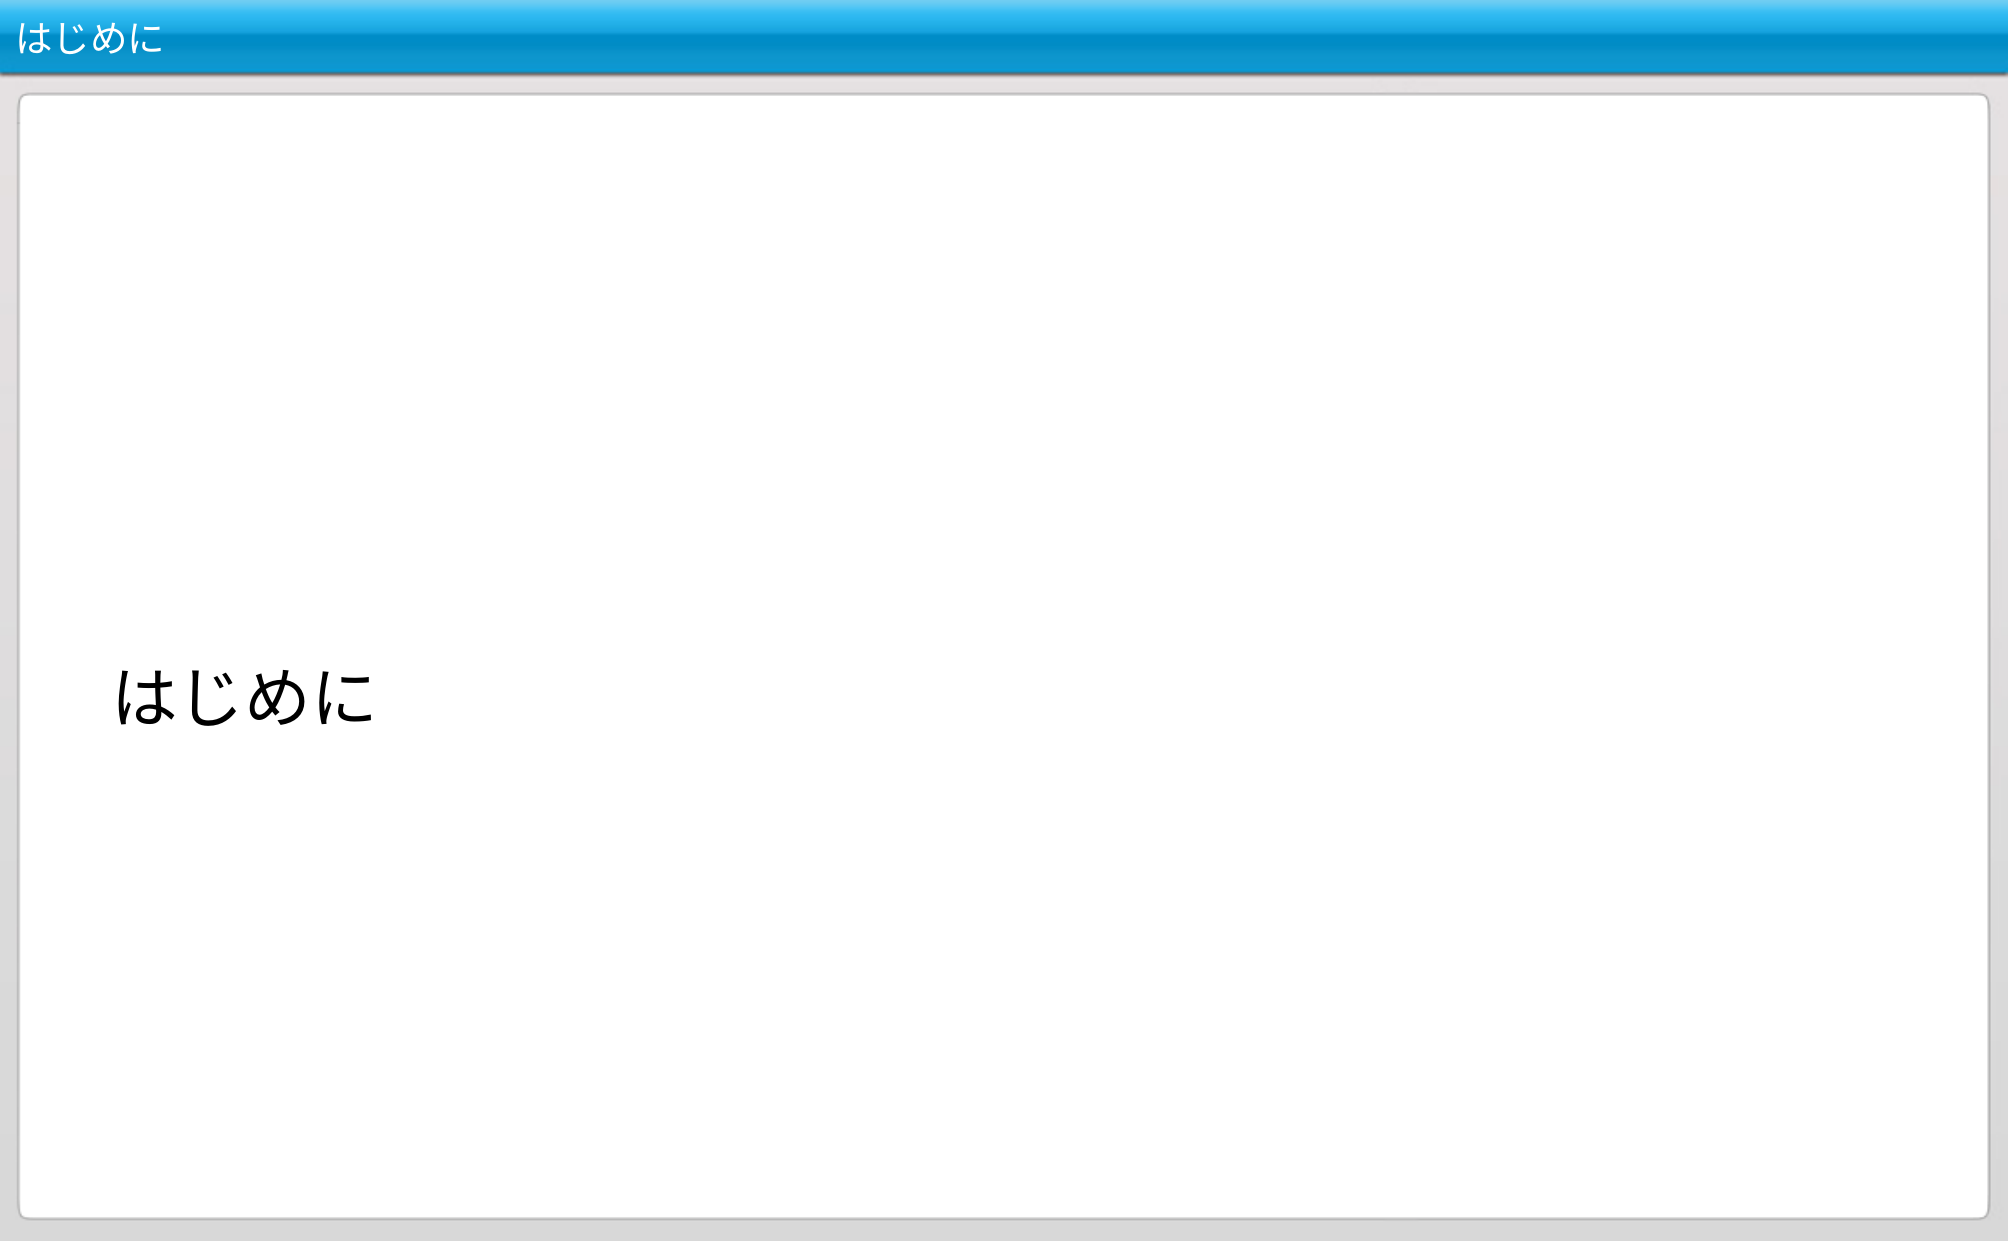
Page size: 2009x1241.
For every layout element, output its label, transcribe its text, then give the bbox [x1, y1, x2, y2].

title はじめに [0, 0, 2008, 76]
subtitle はじめに [52, 596, 1412, 866]
picture [0, 76, 2008, 1241]
